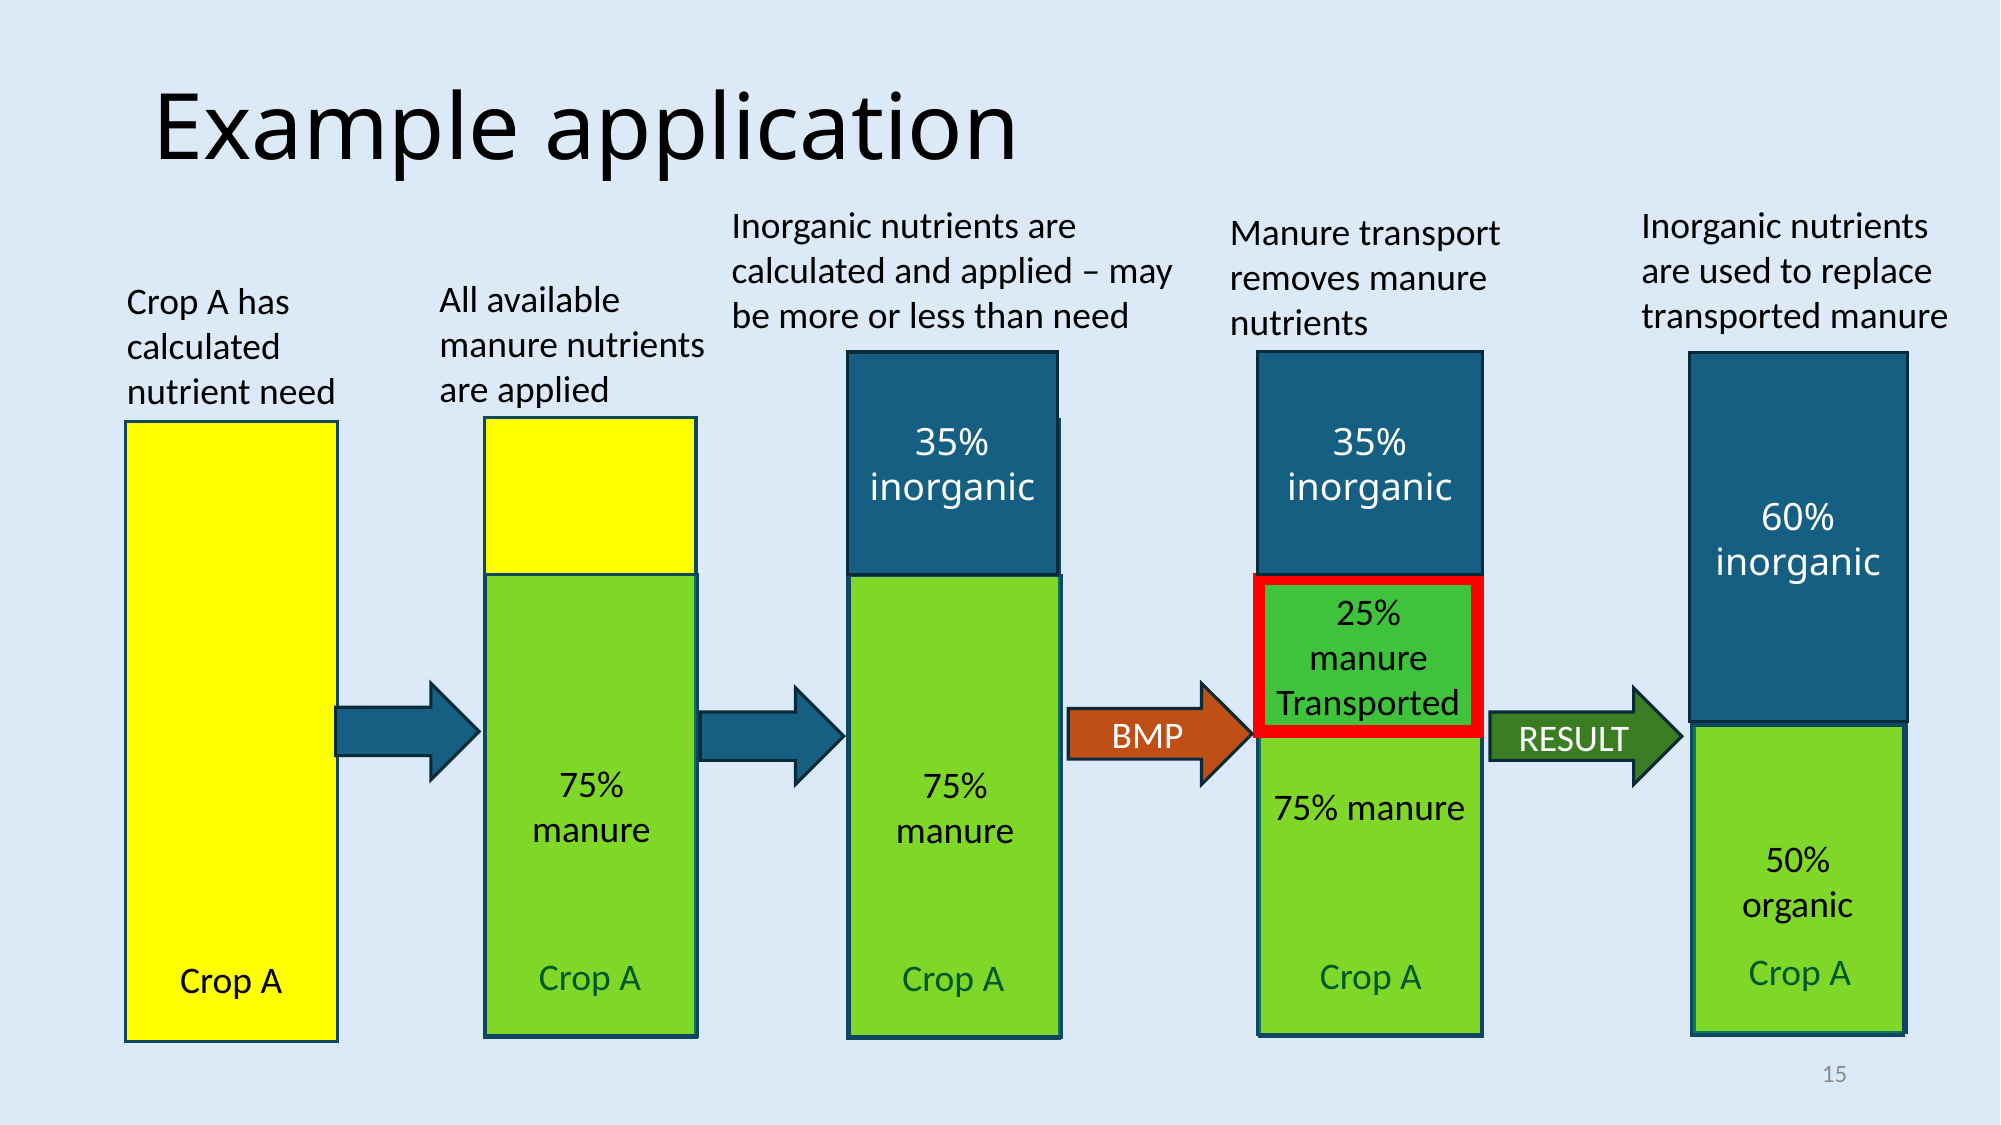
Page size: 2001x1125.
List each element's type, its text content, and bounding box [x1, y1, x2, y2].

text_box BMP [1066, 679, 1255, 789]
text_box 60% inorganic [1688, 351, 1909, 723]
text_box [1257, 416, 1484, 1038]
text_box 75% manure [848, 574, 1063, 1039]
text_box Crop A has calculated nutrient need [112, 269, 380, 420]
title Example application [137, 20, 1863, 239]
text_box All available manure nutrients are applied [424, 267, 742, 418]
text_box RESULT [1488, 684, 1685, 789]
text_box Inorganic nutrients are used to replace transported manure [1626, 193, 2000, 344]
slide_number 15 [1412, 1042, 1863, 1103]
text_box 75% manure [484, 573, 699, 1038]
text_box [334, 679, 482, 784]
text_box 35% inorganic [1256, 350, 1484, 576]
text_box 50% organic [1690, 723, 1905, 1037]
text_box Manure transport removes manure nutrients [1215, 200, 1549, 351]
text_box Inorganic nutrients are calculated and applied – may be more or less than need [716, 193, 1194, 344]
text_box Crop A [124, 420, 339, 1043]
text_box [698, 684, 846, 789]
text_box 35% inorganic [846, 350, 1059, 576]
text_box Crop A [483, 418, 698, 1039]
